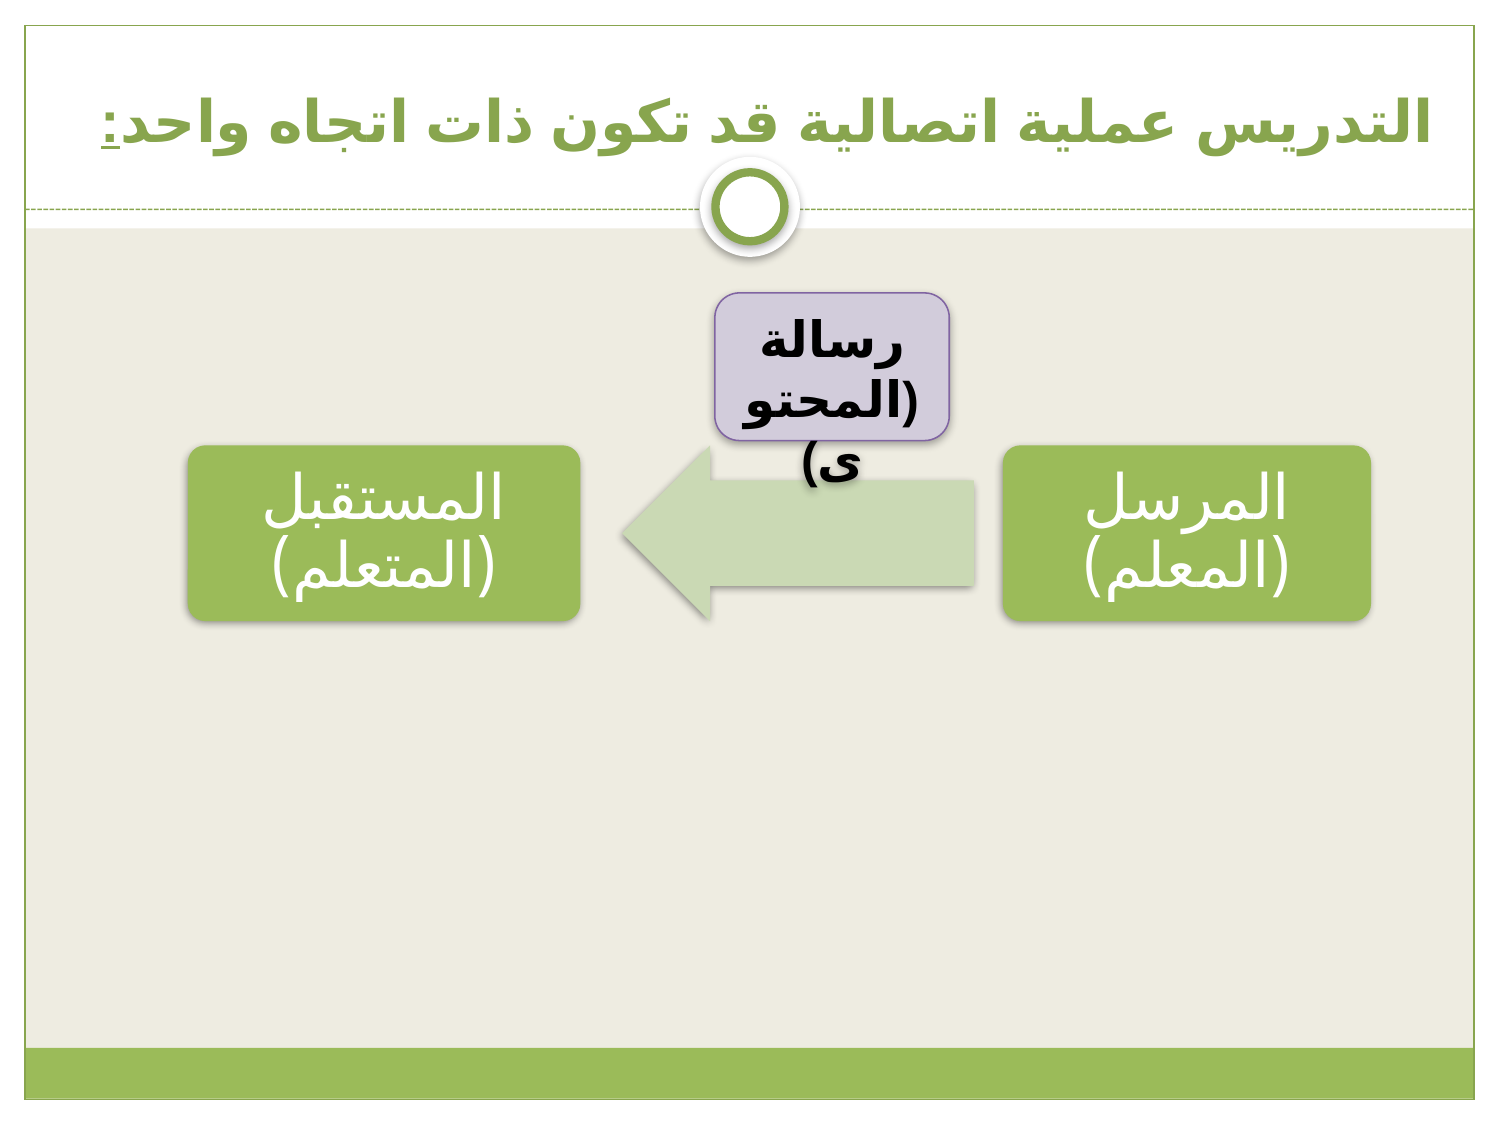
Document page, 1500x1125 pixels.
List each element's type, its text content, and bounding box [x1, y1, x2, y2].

text_box رسالة (المحتوى) [714, 292, 951, 442]
title التدريس عملية اتصالية قد تكون ذات اتجاه واحد: [49, 37, 1450, 162]
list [187, 445, 1372, 622]
